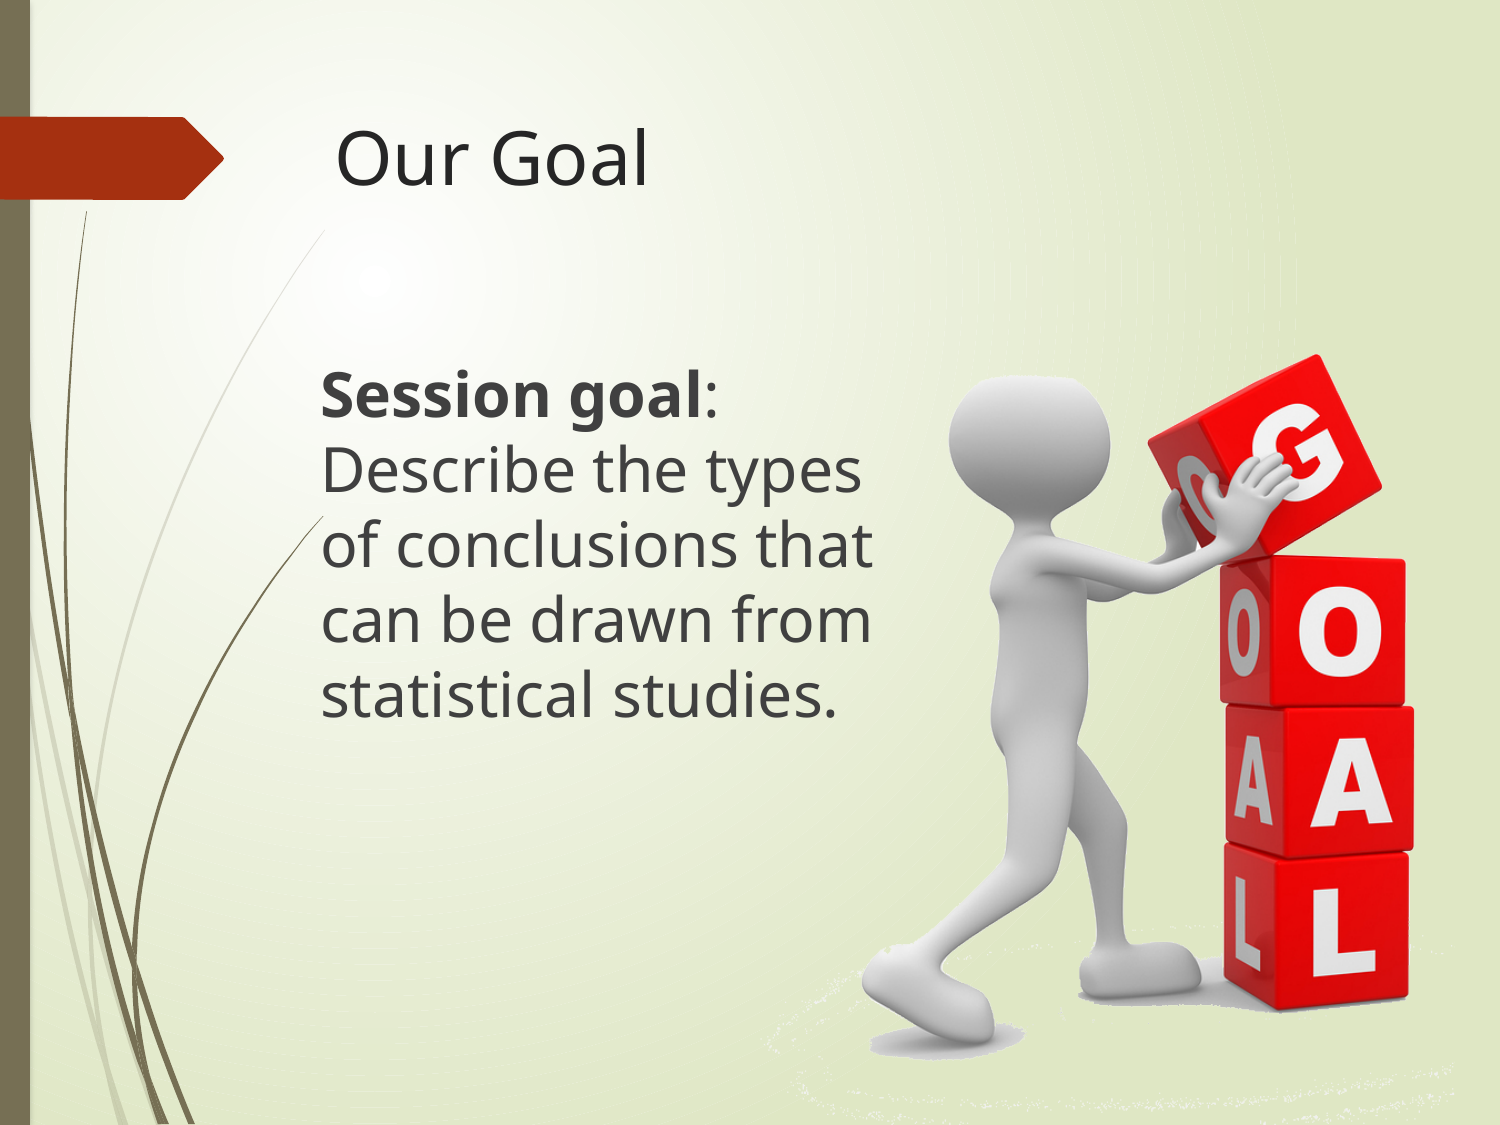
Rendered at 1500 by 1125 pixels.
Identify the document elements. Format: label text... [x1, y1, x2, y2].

picture [724, 293, 1455, 1125]
list Session goal: Describe the types of conclusions that can be drawn from statistical studies. [305, 347, 719, 968]
title Our Goal [319, 102, 1400, 313]
